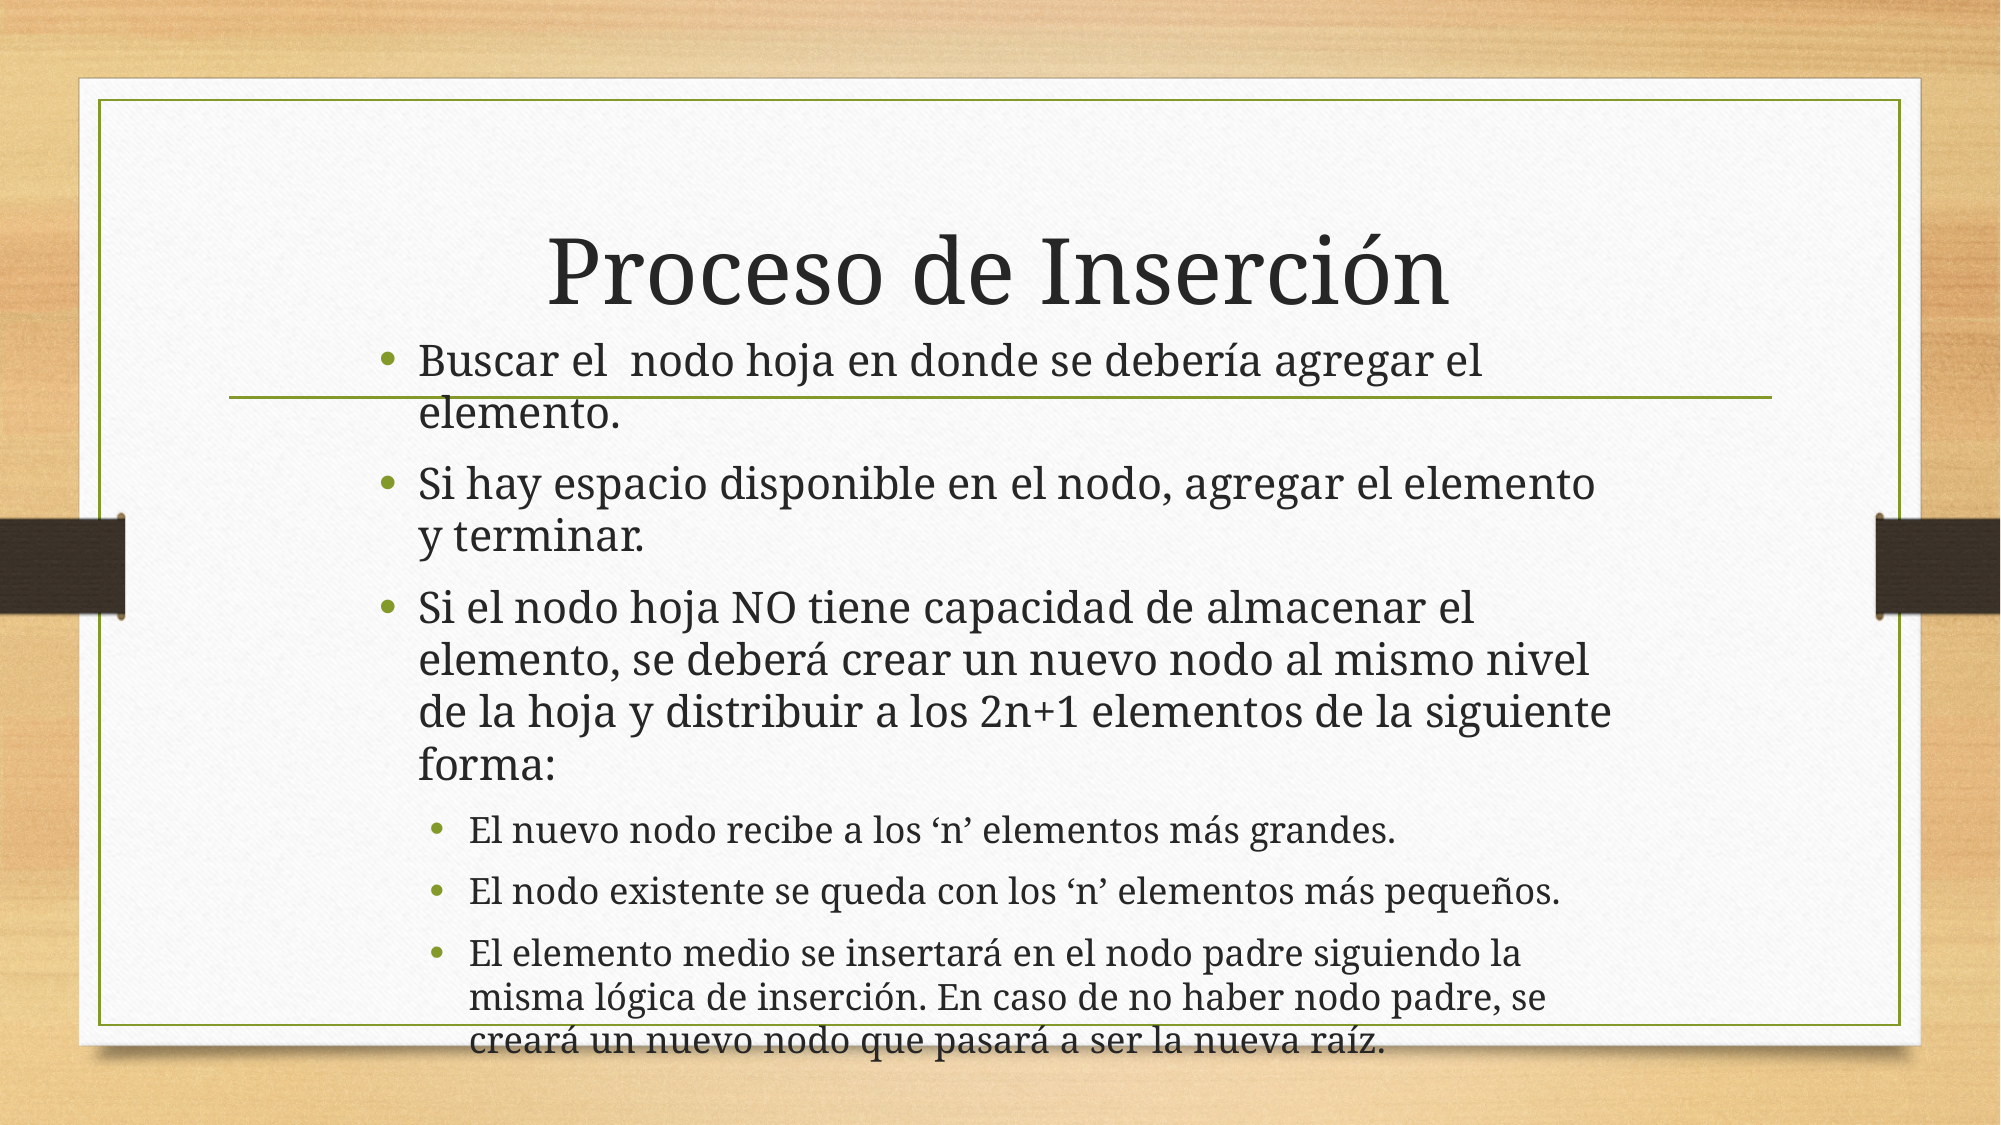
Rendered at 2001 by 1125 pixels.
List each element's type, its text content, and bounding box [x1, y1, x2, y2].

title Proceso de Inserción [212, 161, 1788, 375]
list Buscar el nodo hoja en donde se debería agregar el elemento. Si hay espacio disponible en el nodo, agregar el elemento y terminar. Si el nodo hoja NO tiene capacidad de almacenar el elemento, se deberá crear un nuevo nodo al mismo nivel de la hoja y distribuir a los 2n+1 elementos de la siguiente forma: El nuevo nodo recibe a los ‘n’ elementos más grandes. El nodo existente se queda con los ‘n’ elementos más pequeños. El elemento medio se insertará en el nodo padre siguiendo la misma lógica de inserción. En caso de no haber nodo padre, se creará un nuevo nodo que pasará a ser la nueva raíz. [362, 324, 1638, 1074]
picture [0, 0, 2001, 1125]
